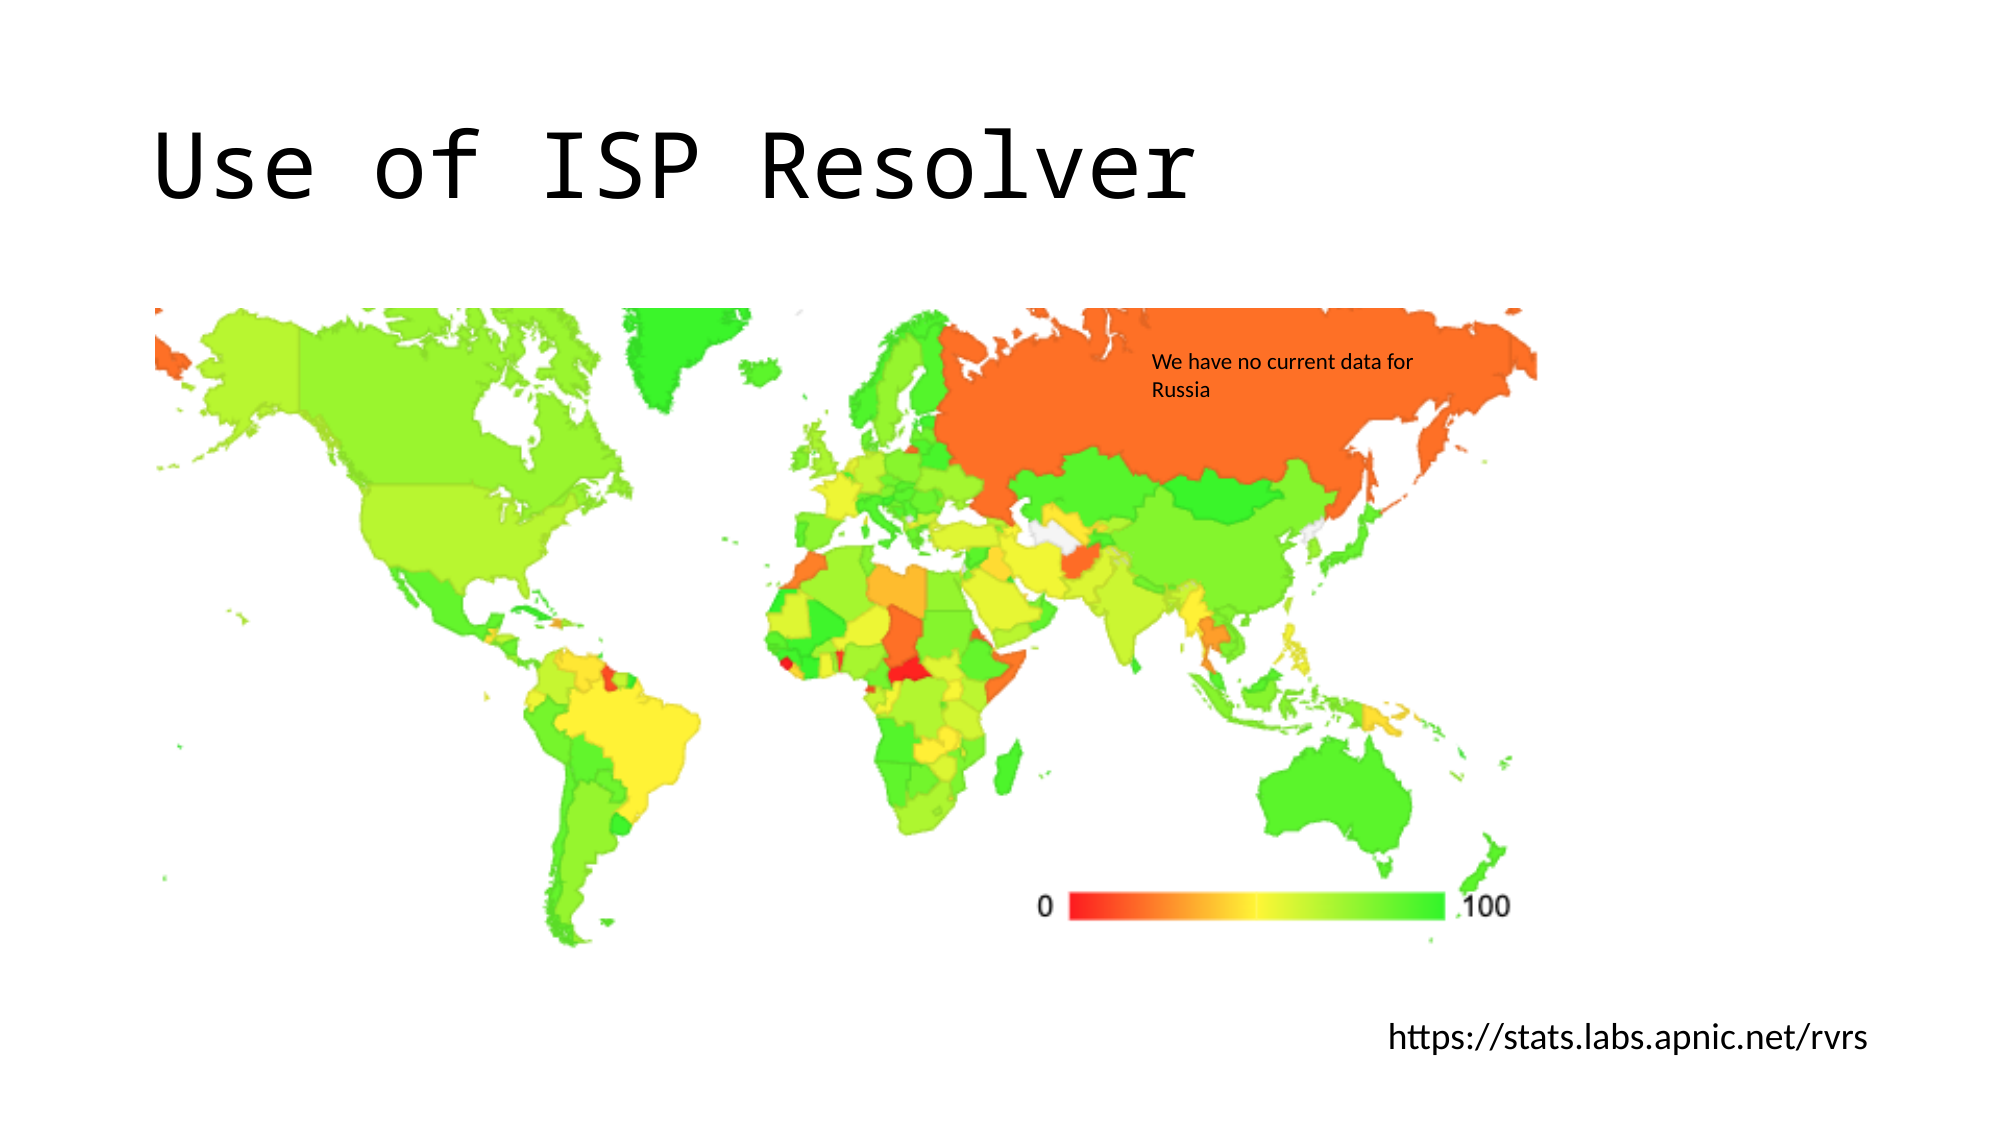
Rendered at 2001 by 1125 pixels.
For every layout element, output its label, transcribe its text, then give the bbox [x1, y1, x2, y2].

title Use of ISP Resolver [137, 59, 1863, 278]
text_box https://stats.labs.apnic.net/rvrs [1373, 1004, 1932, 1065]
picture [155, 308, 1548, 965]
